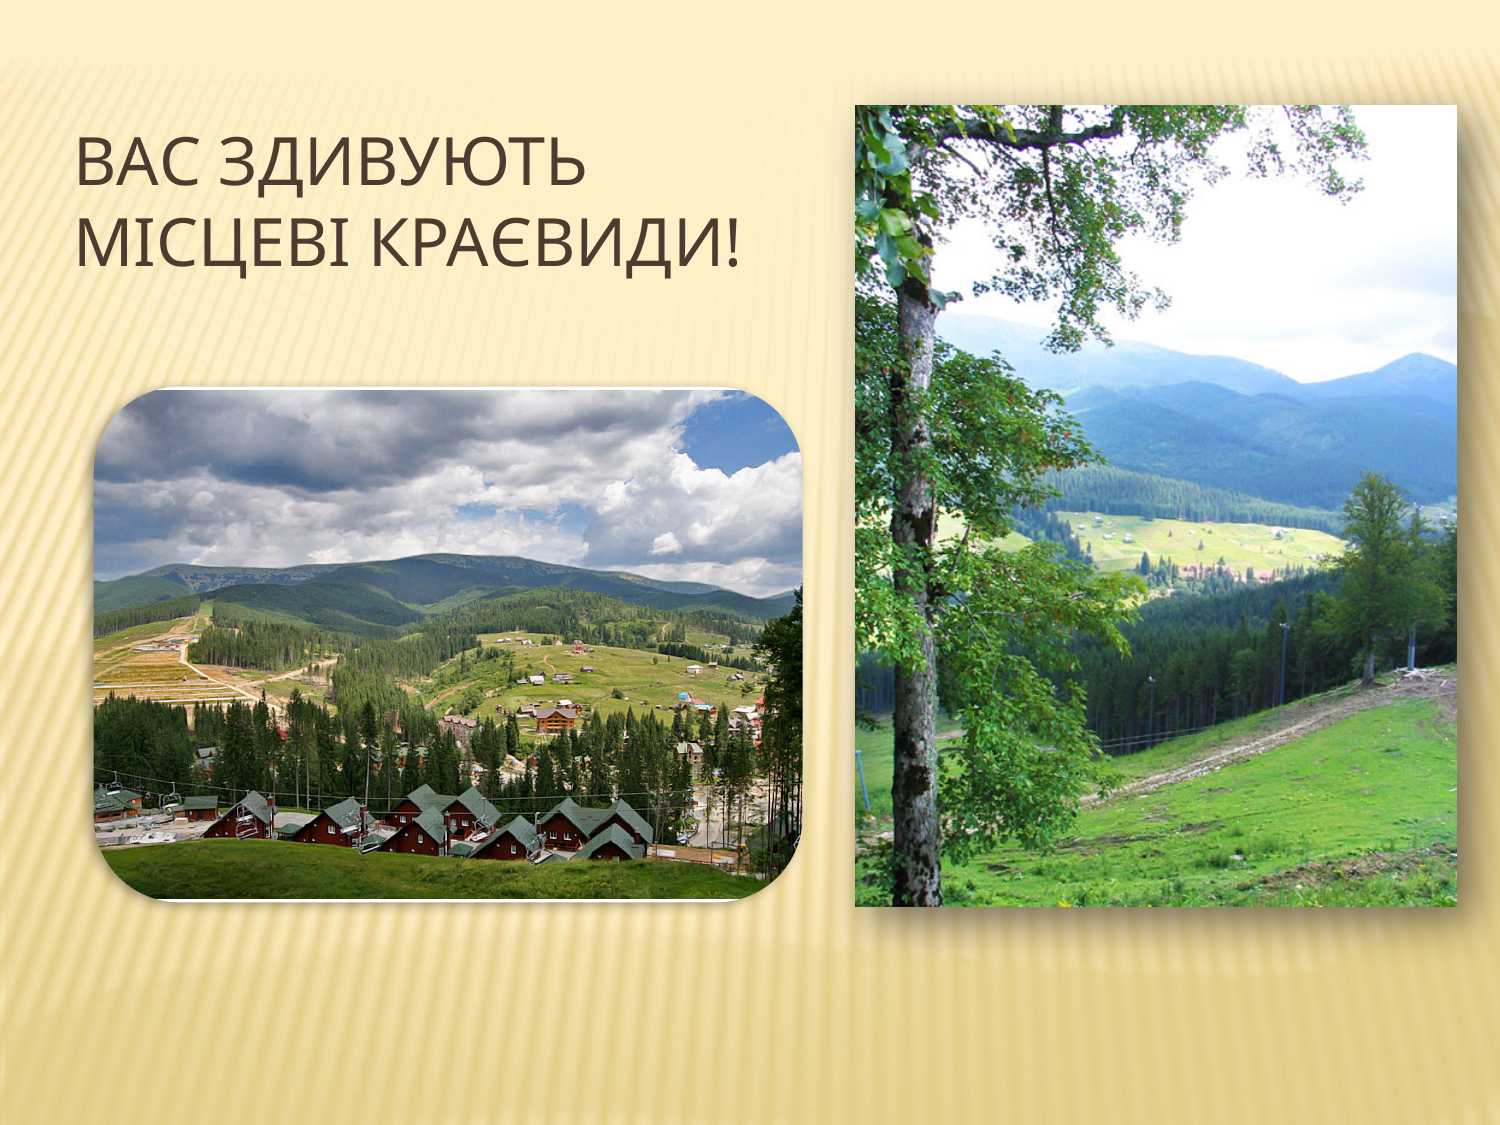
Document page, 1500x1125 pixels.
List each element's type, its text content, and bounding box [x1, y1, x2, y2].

title вас здивують місцеві краєвиди! [58, 70, 879, 329]
picture [93, 386, 803, 903]
picture [855, 105, 1458, 907]
